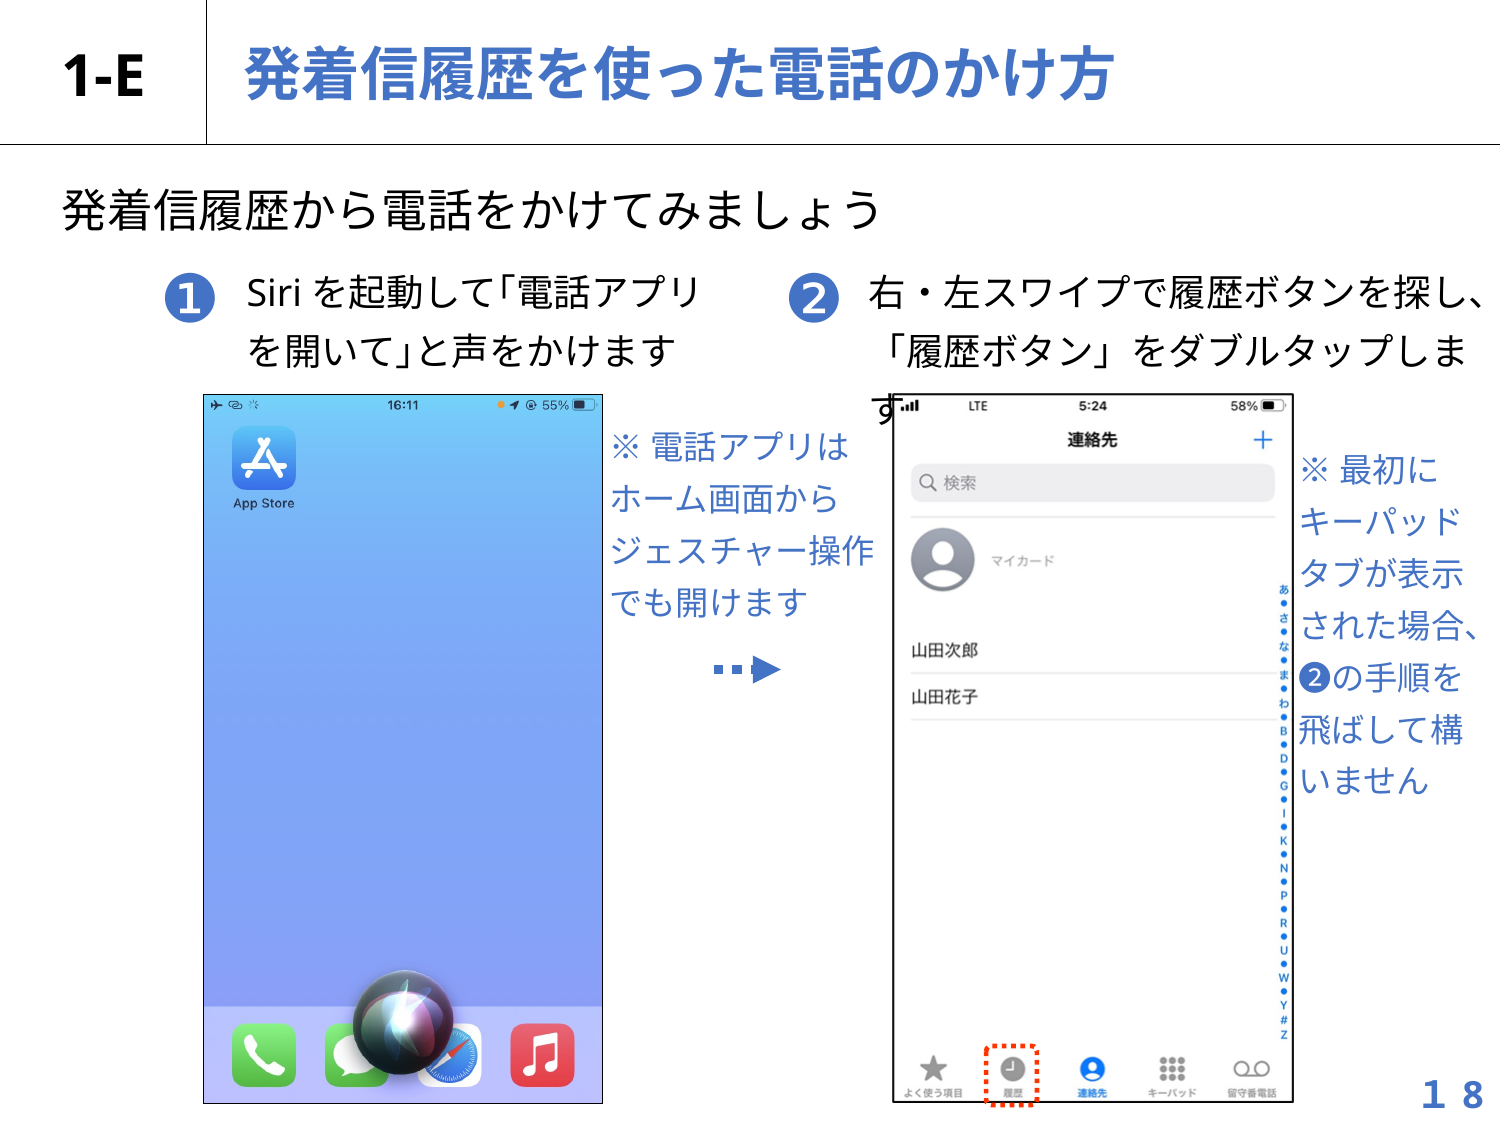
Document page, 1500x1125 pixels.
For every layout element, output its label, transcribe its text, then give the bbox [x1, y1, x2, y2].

picture [892, 393, 1294, 1103]
picture [203, 394, 603, 1104]
text_box ※最初にキーパッドタブが表示された場合、❷の手順を 飛ばして構いません [1294, 430, 1472, 808]
text_box ❷ [769, 274, 854, 343]
text_box 発着信履歴から電話をかけてみましょう [46, 180, 1422, 274]
text_box Siriを起動して｢電話アプリを開いて｣と声をかけます [231, 274, 731, 381]
text_box [986, 1103, 1037, 1107]
text_box ※電話アプリはホーム画面からジェスチャー操作 でも開けます [603, 407, 892, 630]
text_box 1-E [0, 0, 207, 147]
title 発着信履歴を使った電話のかけ方 [228, 36, 1472, 116]
text_box ❶ [145, 274, 223, 343]
text_box １8 [1399, 1063, 1500, 1123]
text_box 右・左スワイプで履歴ボタンを探し、「履歴ボタン」をダブルタップします [854, 248, 1500, 439]
